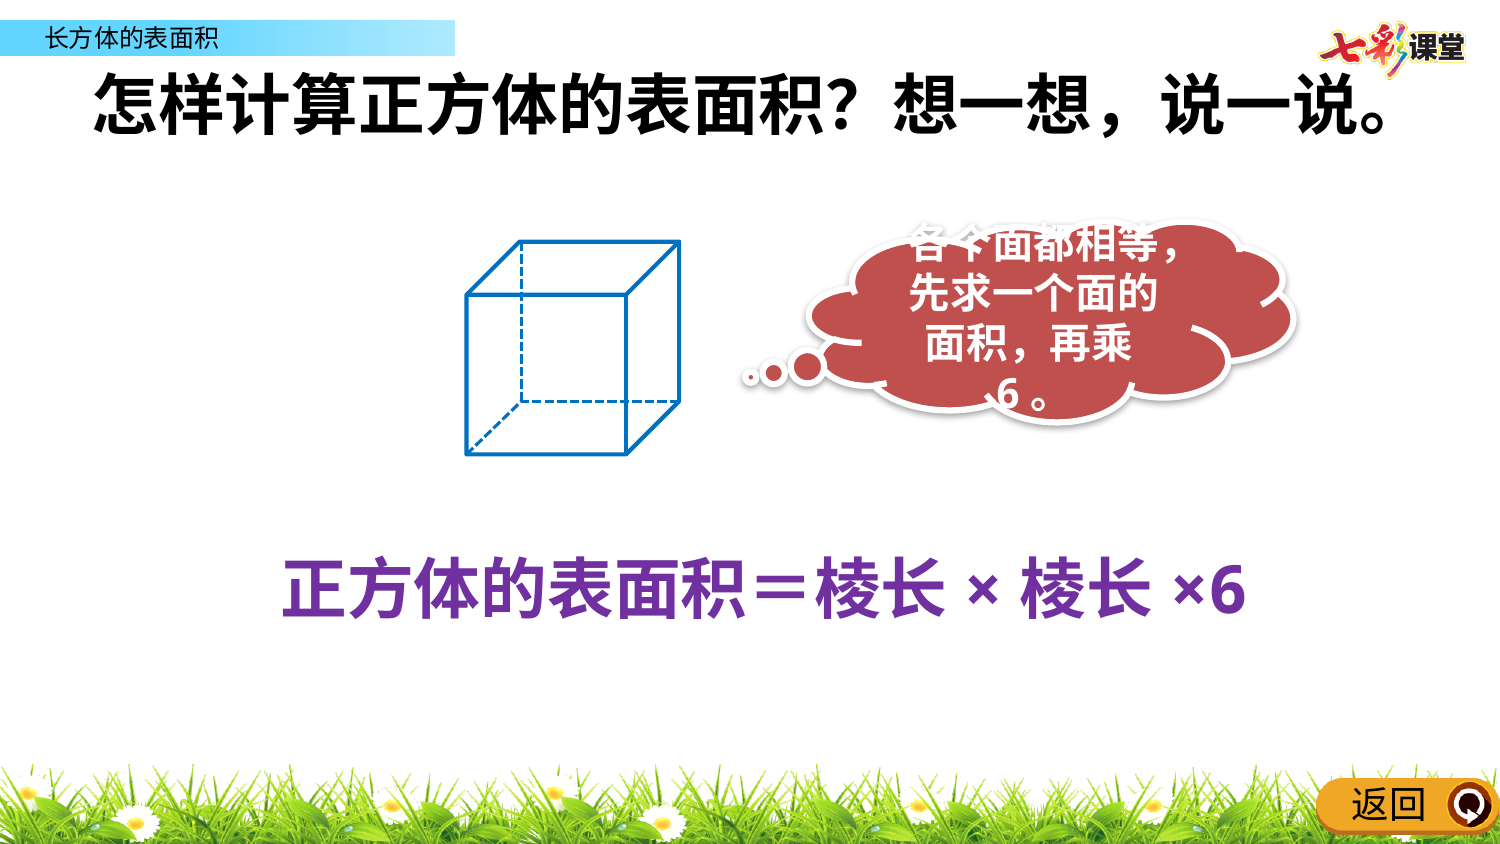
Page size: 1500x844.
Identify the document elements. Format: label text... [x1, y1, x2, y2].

text_box 各个面都相等，先求一个面的面积，再乘6。 [742, 218, 1297, 426]
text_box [466, 241, 680, 455]
text_box 正方体的表面积＝棱长×棱长×6 [265, 539, 1307, 635]
picture [0, 764, 1500, 844]
text_box 怎样计算正方体的表面积？想一想，说一说。 [76, 55, 1431, 151]
picture [1316, 20, 1468, 80]
